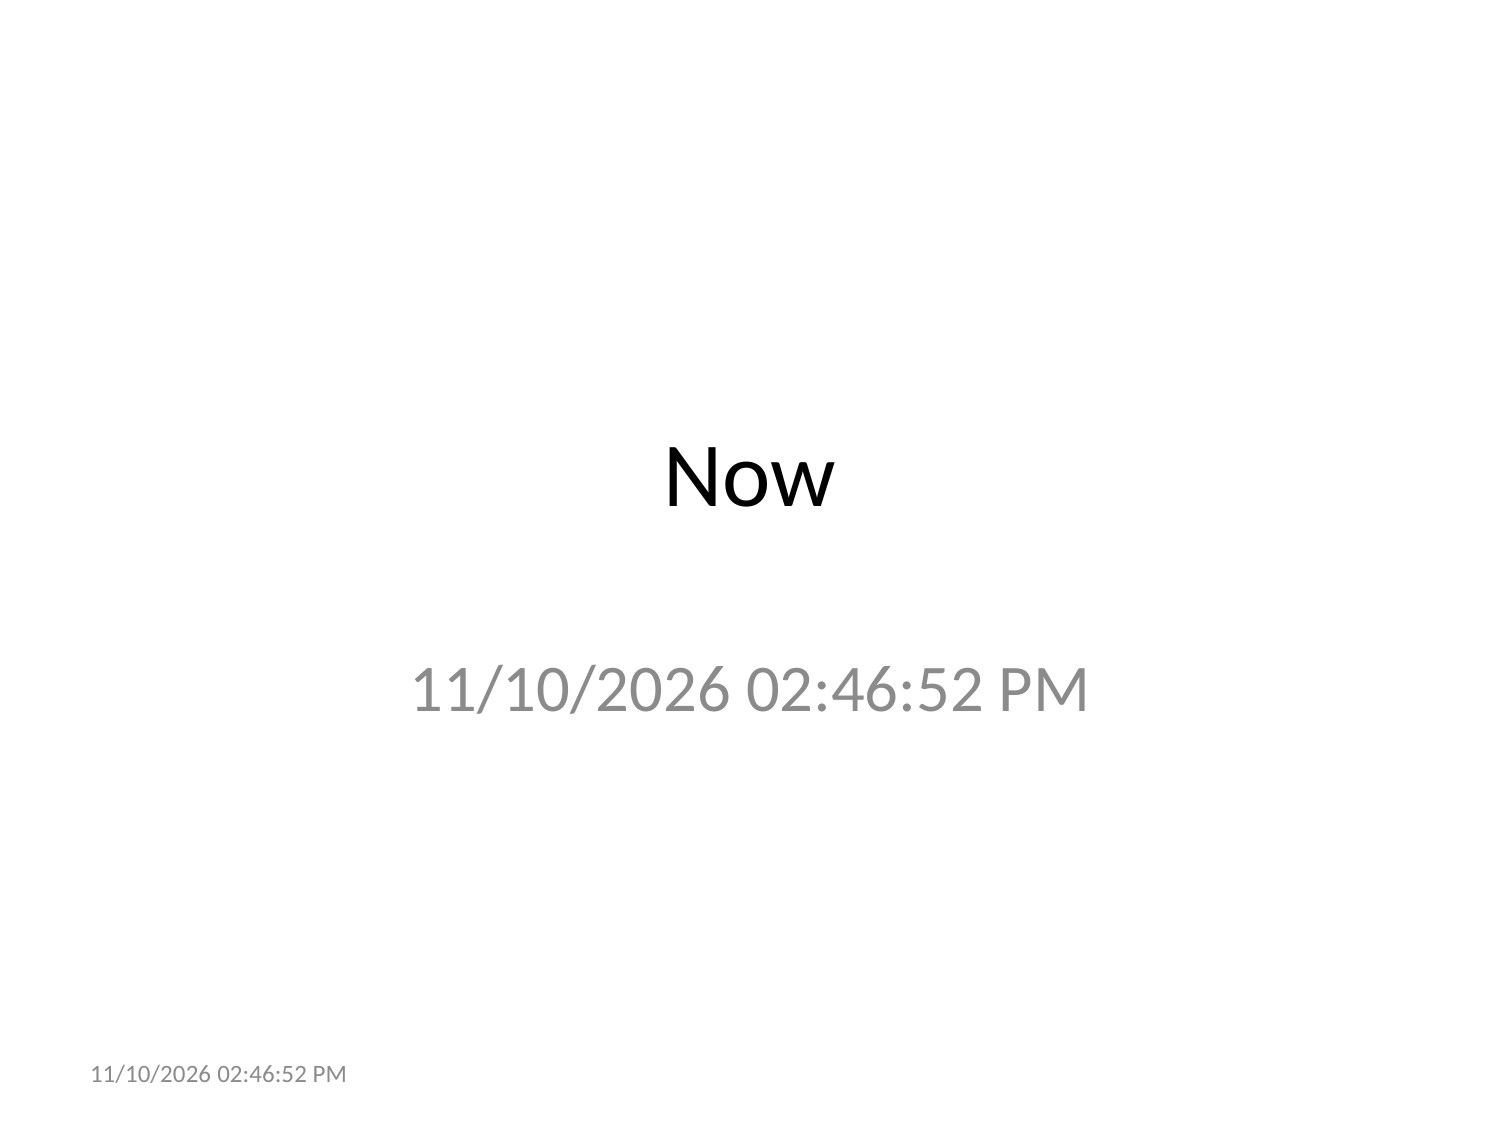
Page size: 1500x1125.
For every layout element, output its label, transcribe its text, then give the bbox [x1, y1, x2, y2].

title Now [112, 349, 1388, 591]
subtitle 2011-12-19 10:20:04 AM [225, 637, 1275, 925]
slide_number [75, 1042, 425, 1103]
